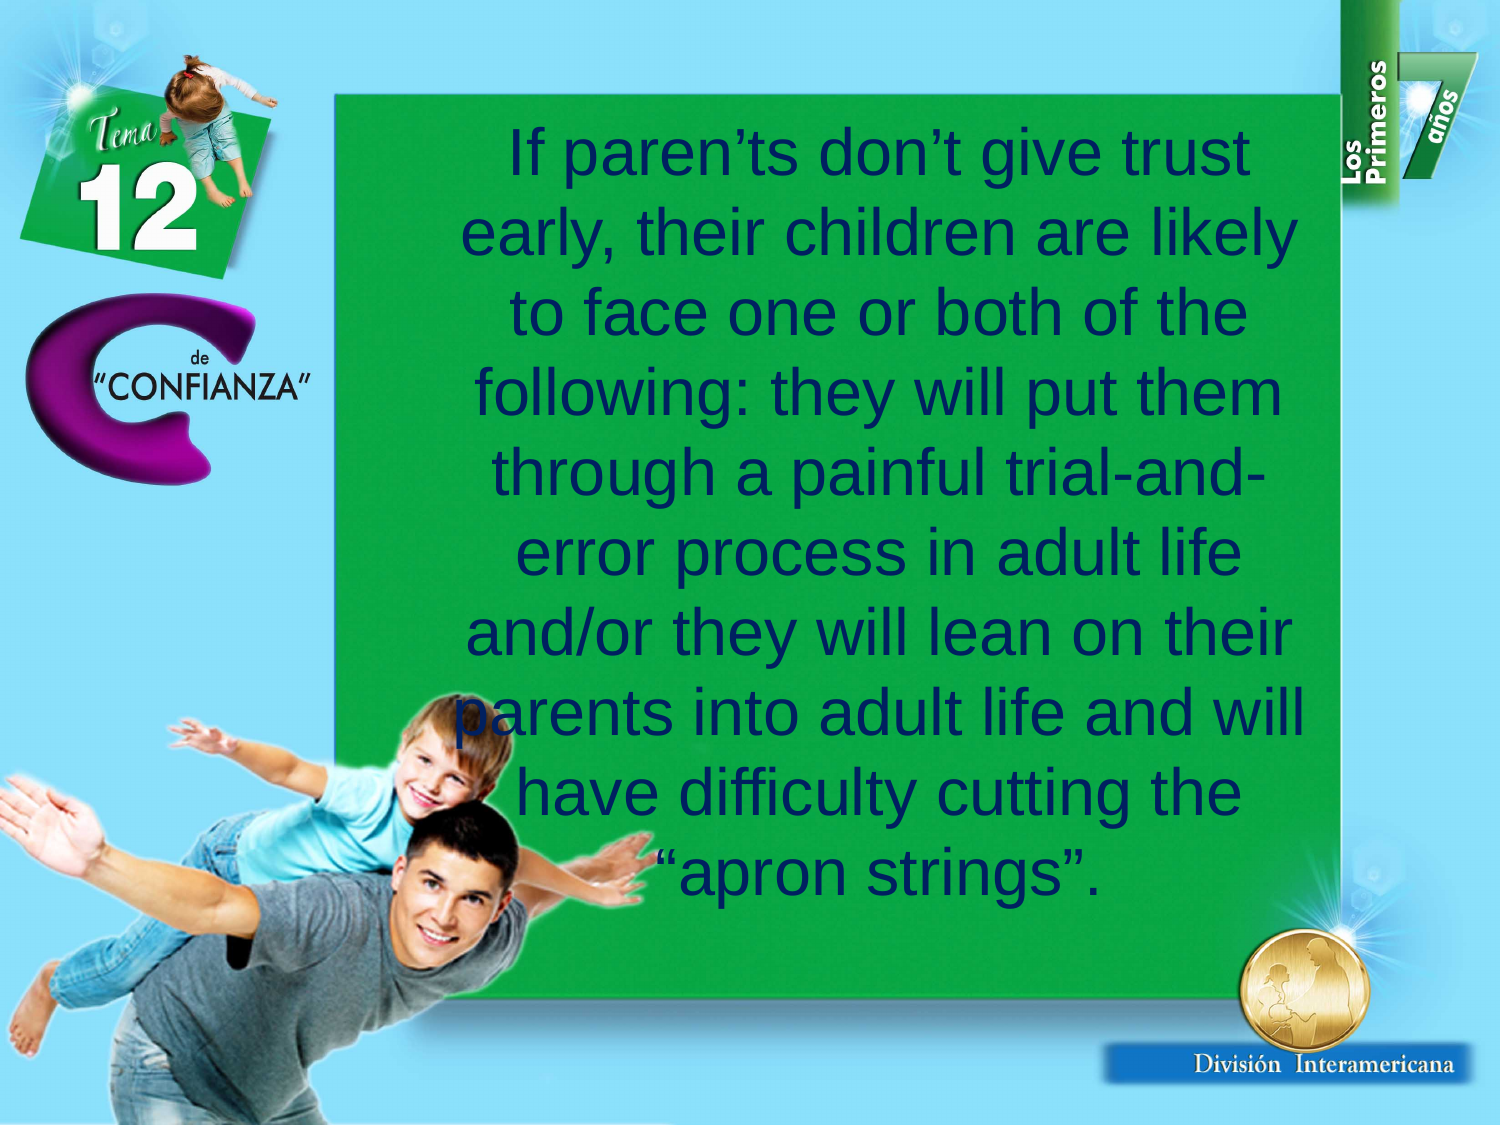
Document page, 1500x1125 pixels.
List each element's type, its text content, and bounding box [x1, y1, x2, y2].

text_box If paren’ts don’t give trust early, their children are likely to face one or both of the following: they will put them through a painful trial-and-error process in adult life and/or they will lean on their parents into adult life and will have difficulty cutting the “apron strings”. [419, 101, 1341, 917]
picture [0, 0, 1500, 1125]
